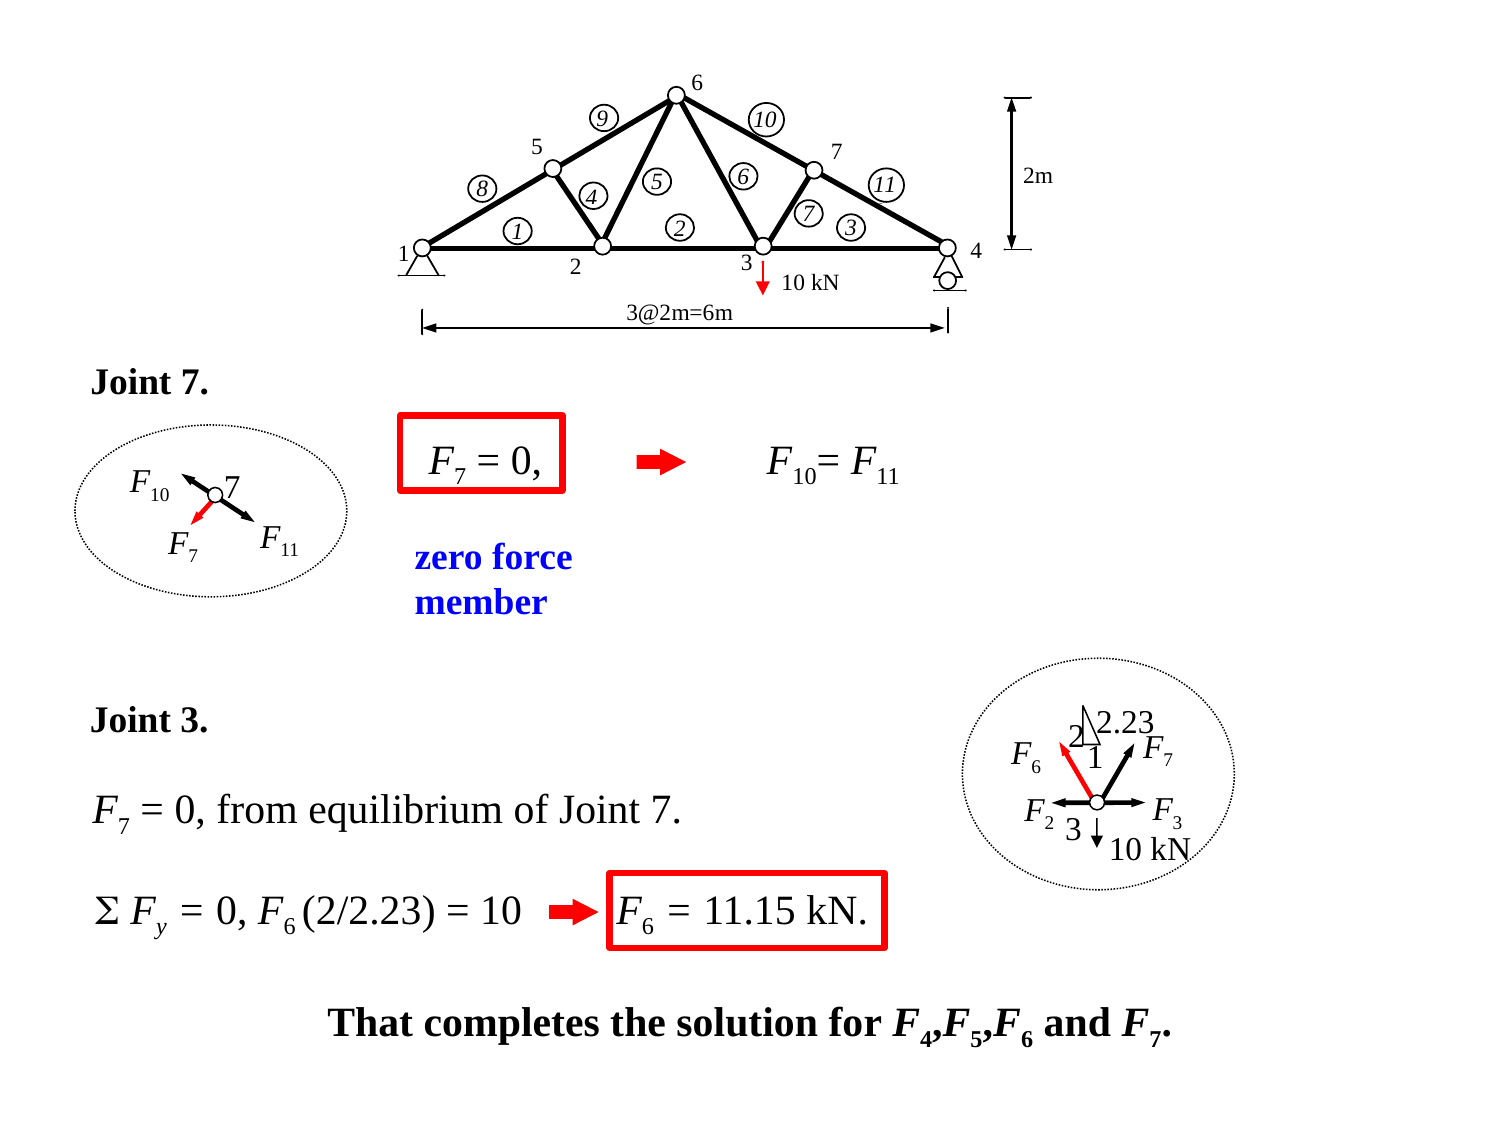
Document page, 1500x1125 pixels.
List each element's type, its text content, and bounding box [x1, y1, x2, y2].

text_box Joint 7. [75, 349, 225, 410]
text_box F7 [1222, 717, 1243, 768]
text_box zero force member [399, 524, 613, 630]
text_box 2.23 [1196, 692, 1222, 724]
text_box F7 [153, 513, 254, 564]
text_box [962, 658, 1235, 890]
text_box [183, 22, 1203, 375]
text_box F3 [1218, 819, 1225, 830]
text_box [181, 473, 208, 492]
text_box [549, 899, 597, 925]
text_box F10= F11 [741, 425, 915, 497]
text_box That completes the solution for F4,F5,F6 and F7. [312, 987, 1200, 1060]
text_box 10 kN [1183, 819, 1249, 866]
text_box [398, 413, 564, 492]
text_box [207, 487, 223, 503]
text_box F7 = 0, from equilibrium of Joint 7. [77, 774, 698, 847]
text_box F6 = 11.15 kN. [601, 875, 607, 947]
text_box [607, 871, 887, 950]
text_box  Fy = 0, F6 (2/2.23) = 10 [80, 875, 538, 947]
text_box [74, 424, 347, 597]
text_box F7 = 0, [413, 492, 558, 497]
text_box Joint 3. [75, 687, 238, 748]
text_box F11 [245, 507, 363, 558]
text_box [637, 449, 685, 475]
